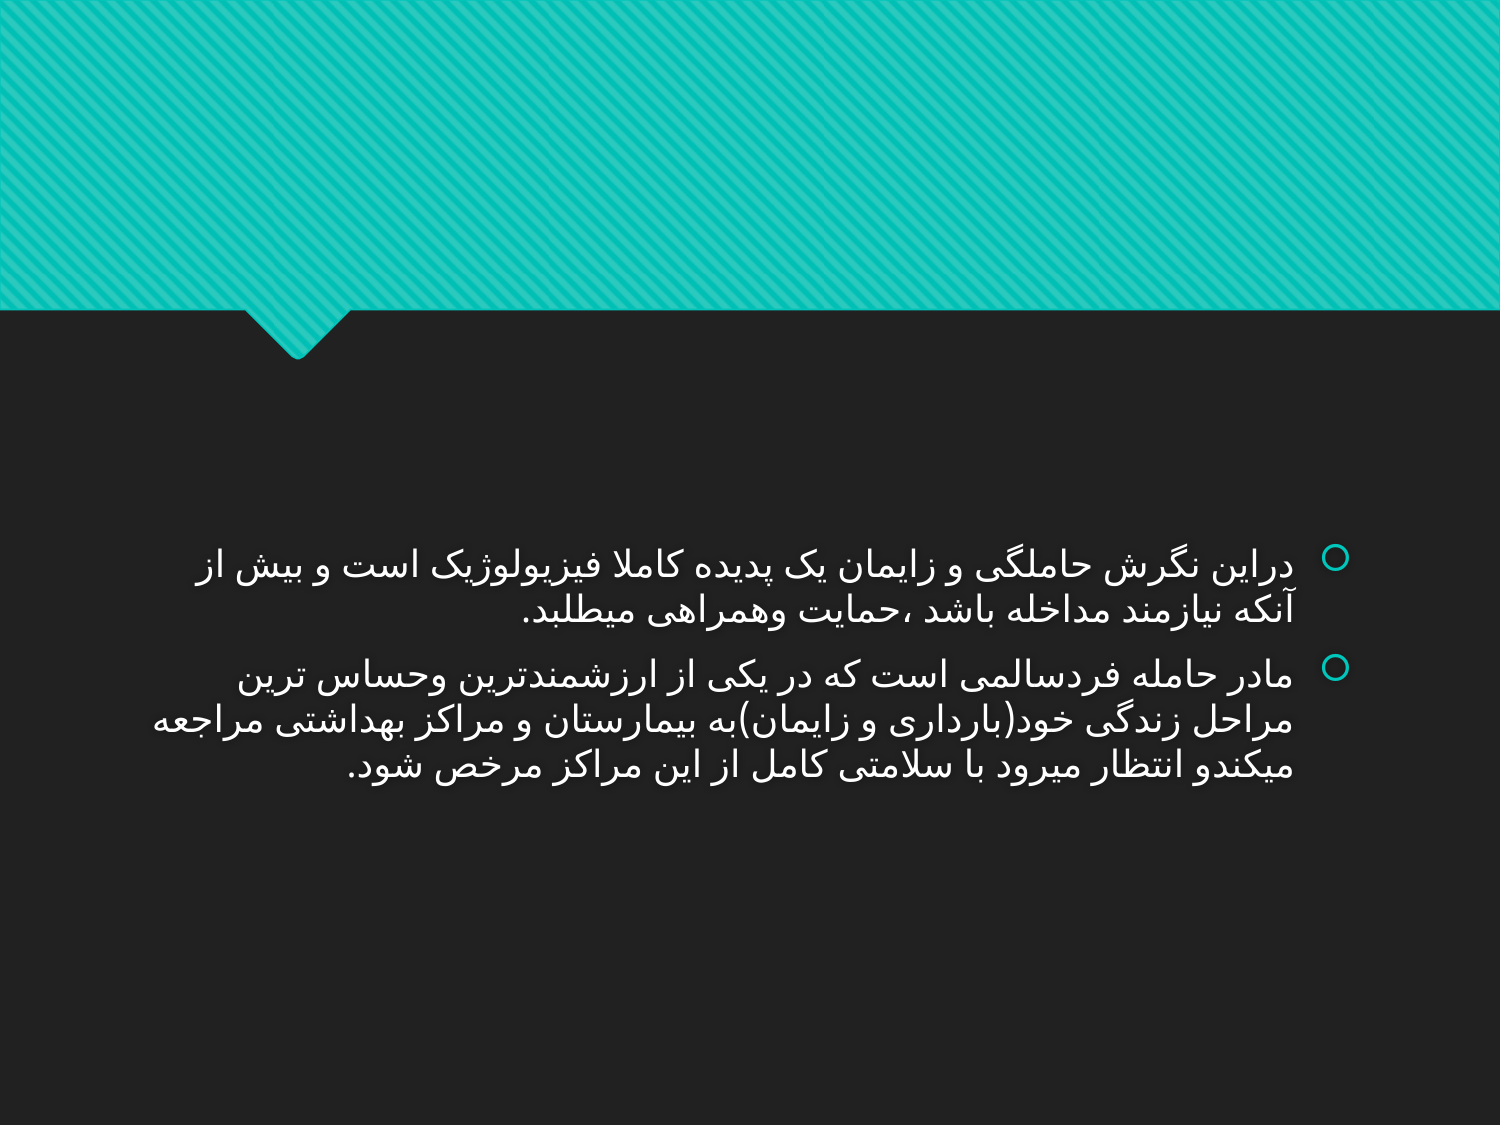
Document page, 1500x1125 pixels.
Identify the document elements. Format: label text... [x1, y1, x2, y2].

list دراین نگرش حاملگی و زایمان یک پدیده کاملا فیزیولوژیک است و بیش از آنکه نیازمند مداخله باشد ،حمایت وهمراهی میطلبد. مادر حامله فردسالمی است که در یکی از ارزشمندترین وحساس ترین مراحل زندگی خود(بارداری و زایمان)به بیمارستان و مراکز بهداشتی مراجعه میکندو انتظار میرود با سلامتی کامل از این مراکز مرخص شود. [132, 364, 1368, 962]
